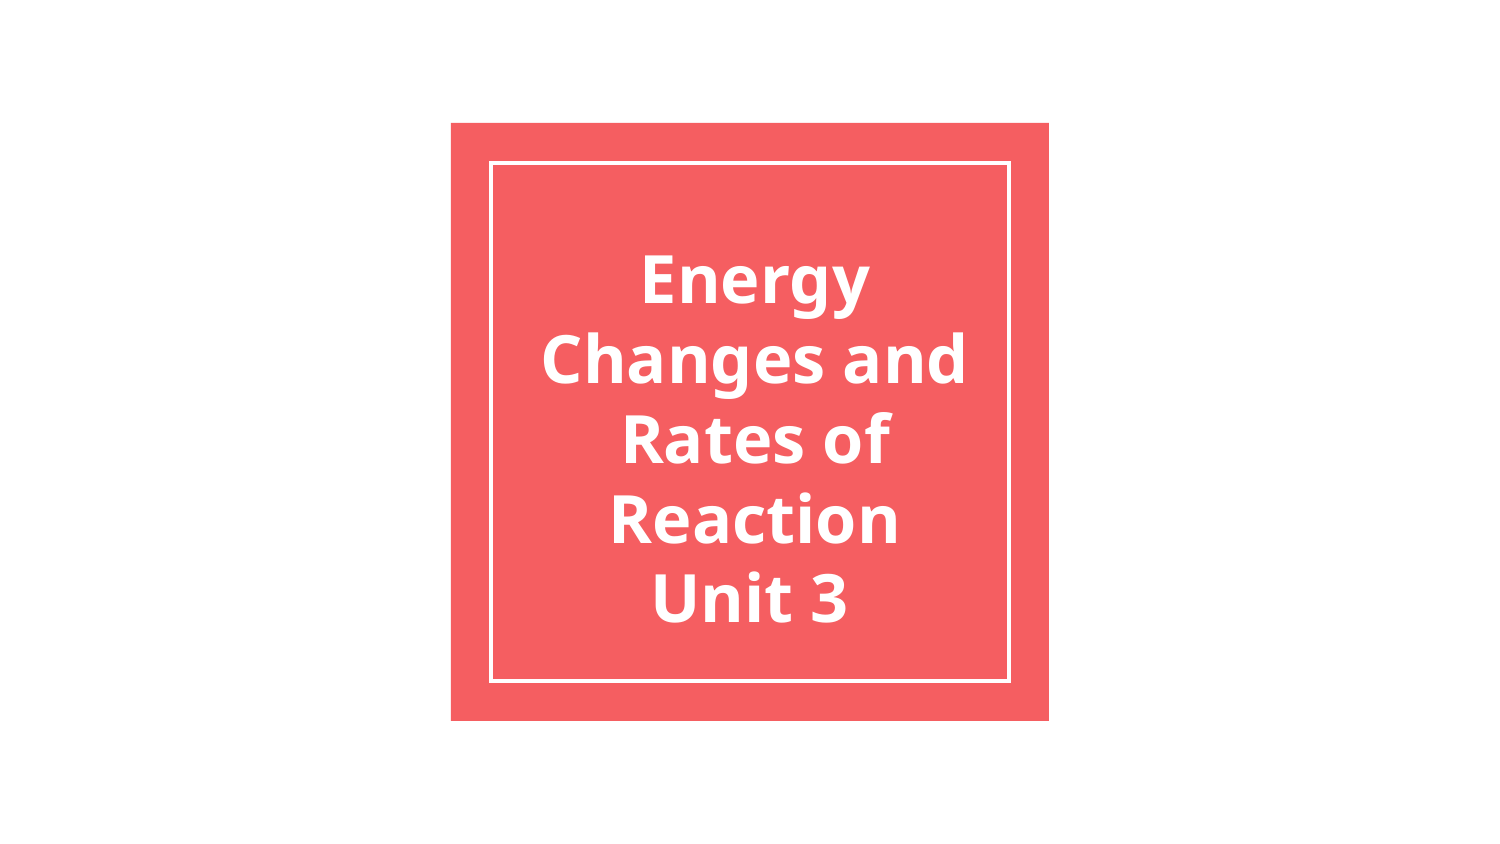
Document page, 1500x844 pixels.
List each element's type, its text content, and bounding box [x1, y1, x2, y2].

subtitle Unit 3 [507, 535, 993, 651]
title Energy Changes and Rates of Reaction [489, 266, 1021, 527]
